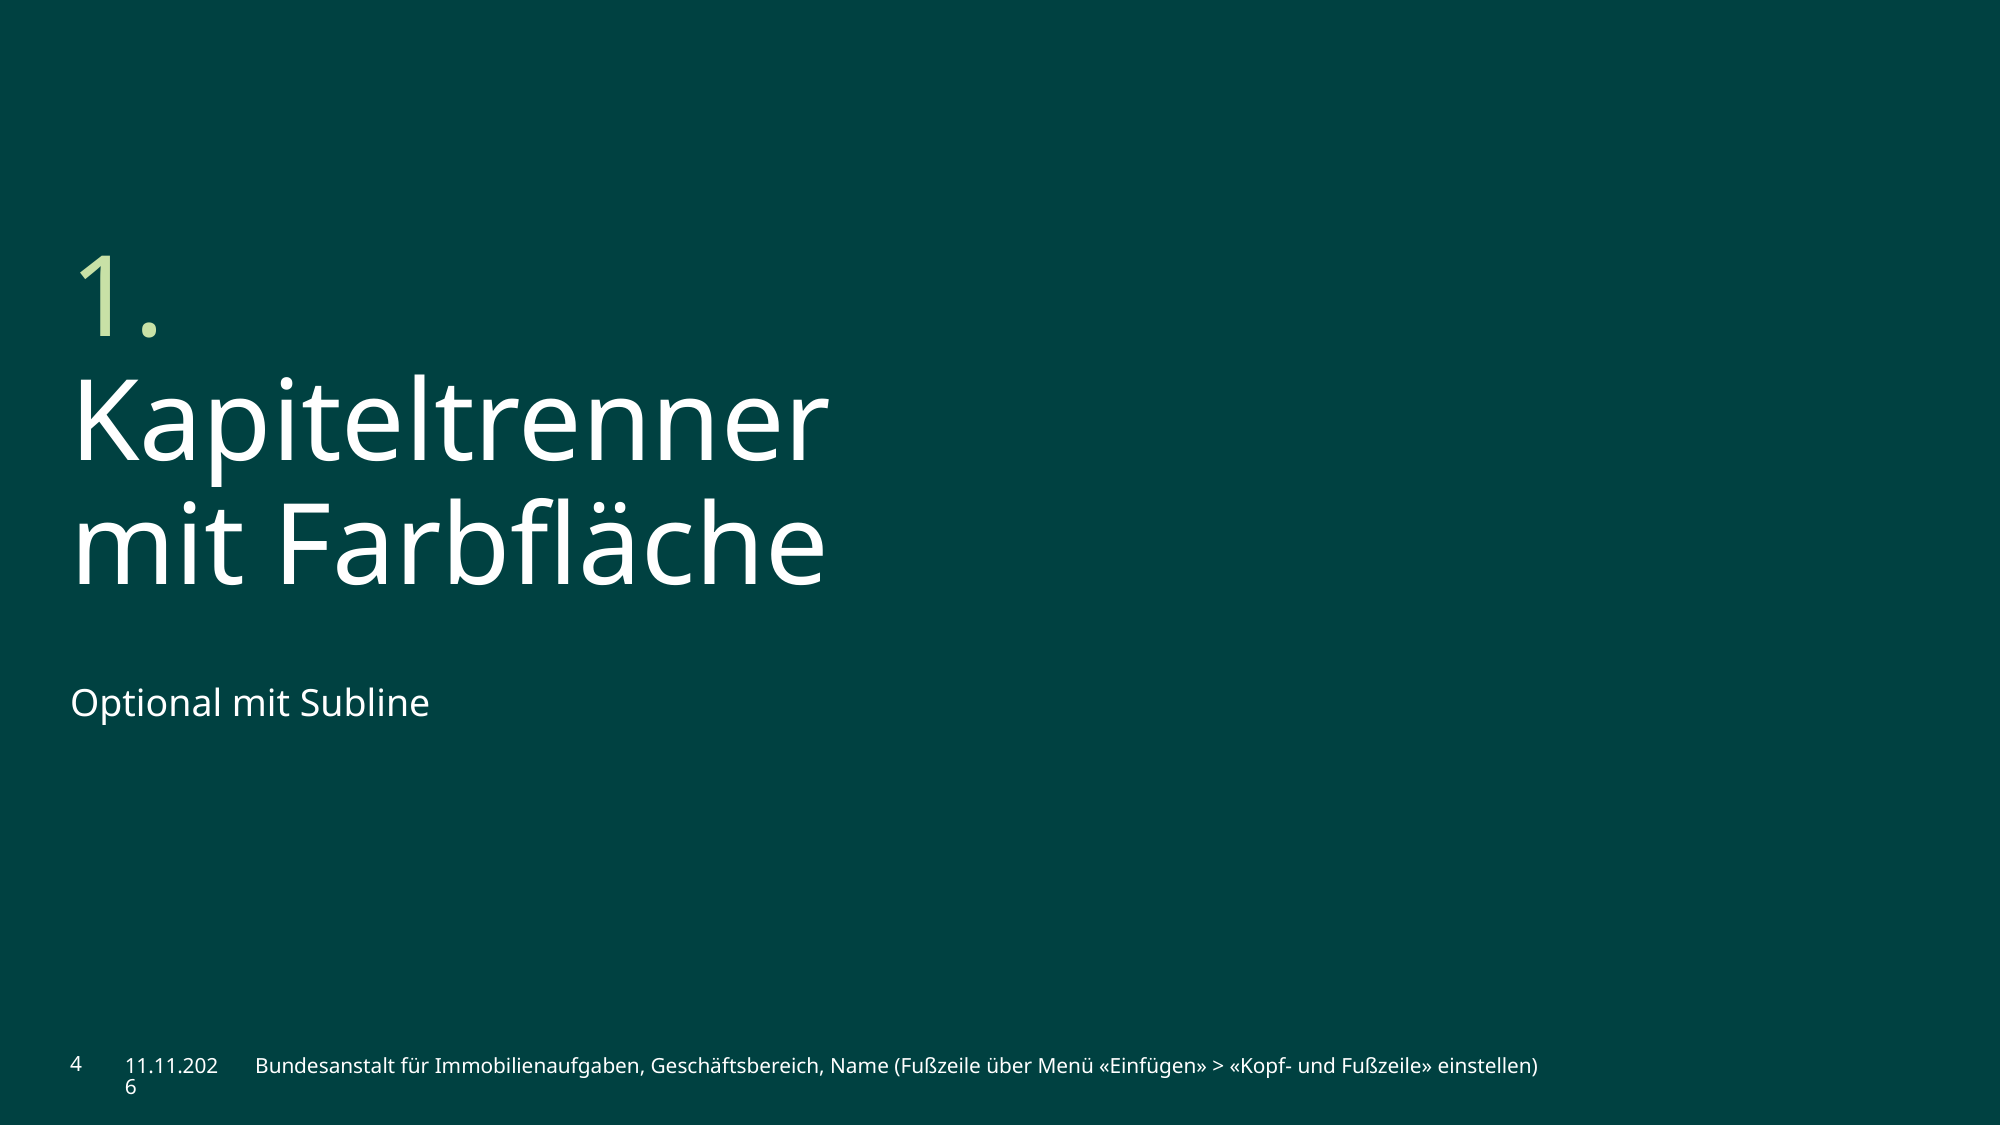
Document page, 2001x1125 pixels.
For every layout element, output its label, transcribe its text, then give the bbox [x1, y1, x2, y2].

slide_number 4 [70, 1052, 118, 1077]
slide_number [124, 1052, 226, 1077]
subtitle Optional mit Subline [70, 674, 1730, 863]
footer Bundesanstalt für Immobilienaufgaben, Geschäftsbereich, Name (Fußzeile über Menü «Einfügen» > «Kopf- und Fußzeile» einstellen) [255, 1052, 1933, 1077]
title 1. Kapiteltrenner mit Farbfläche [70, 125, 1730, 610]
